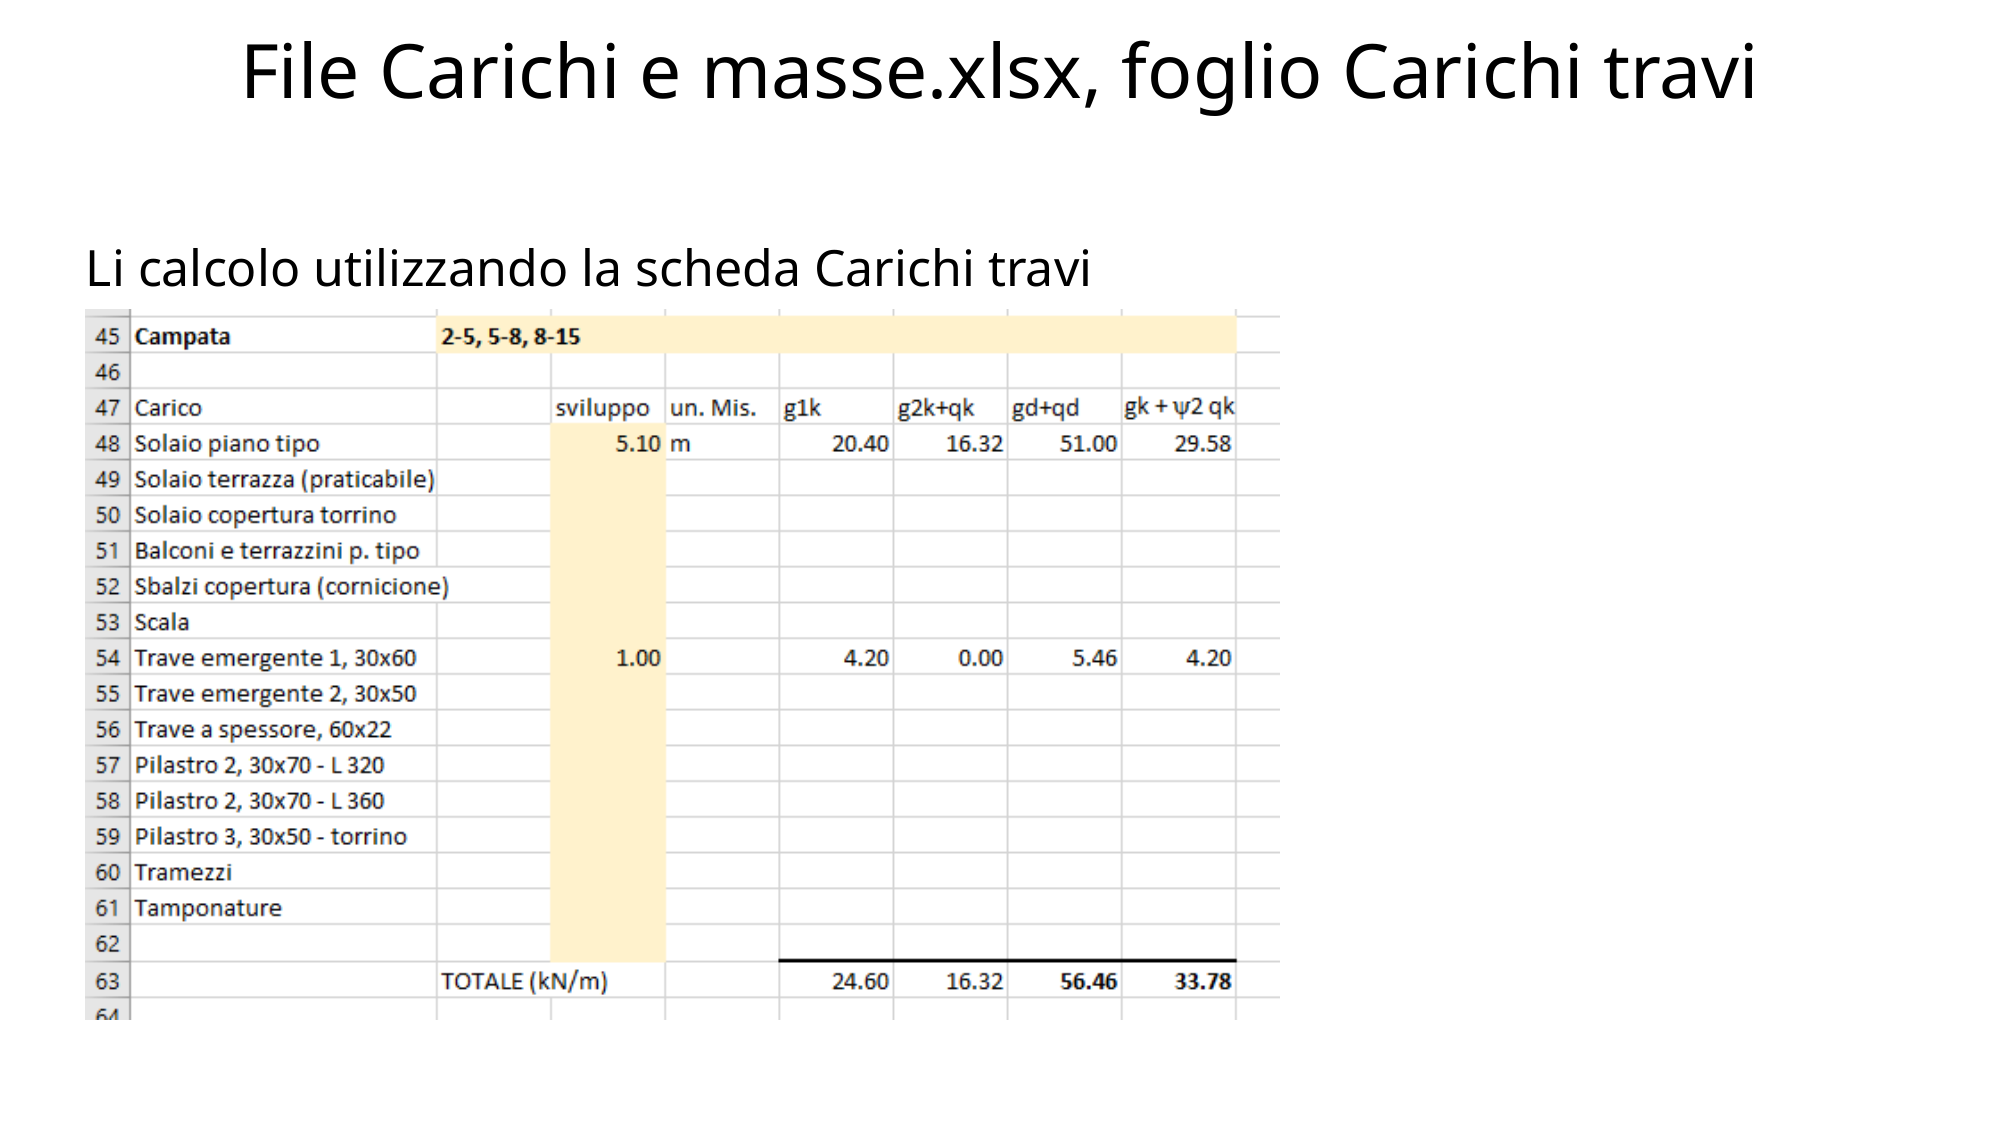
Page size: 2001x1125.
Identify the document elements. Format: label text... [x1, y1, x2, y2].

picture [85, 309, 1280, 1020]
list Li calcolo utilizzando la scheda Carichi travi [70, 236, 1902, 310]
title File Carichi e masse.xlsx, foglio Carichi travi [137, 0, 1863, 218]
